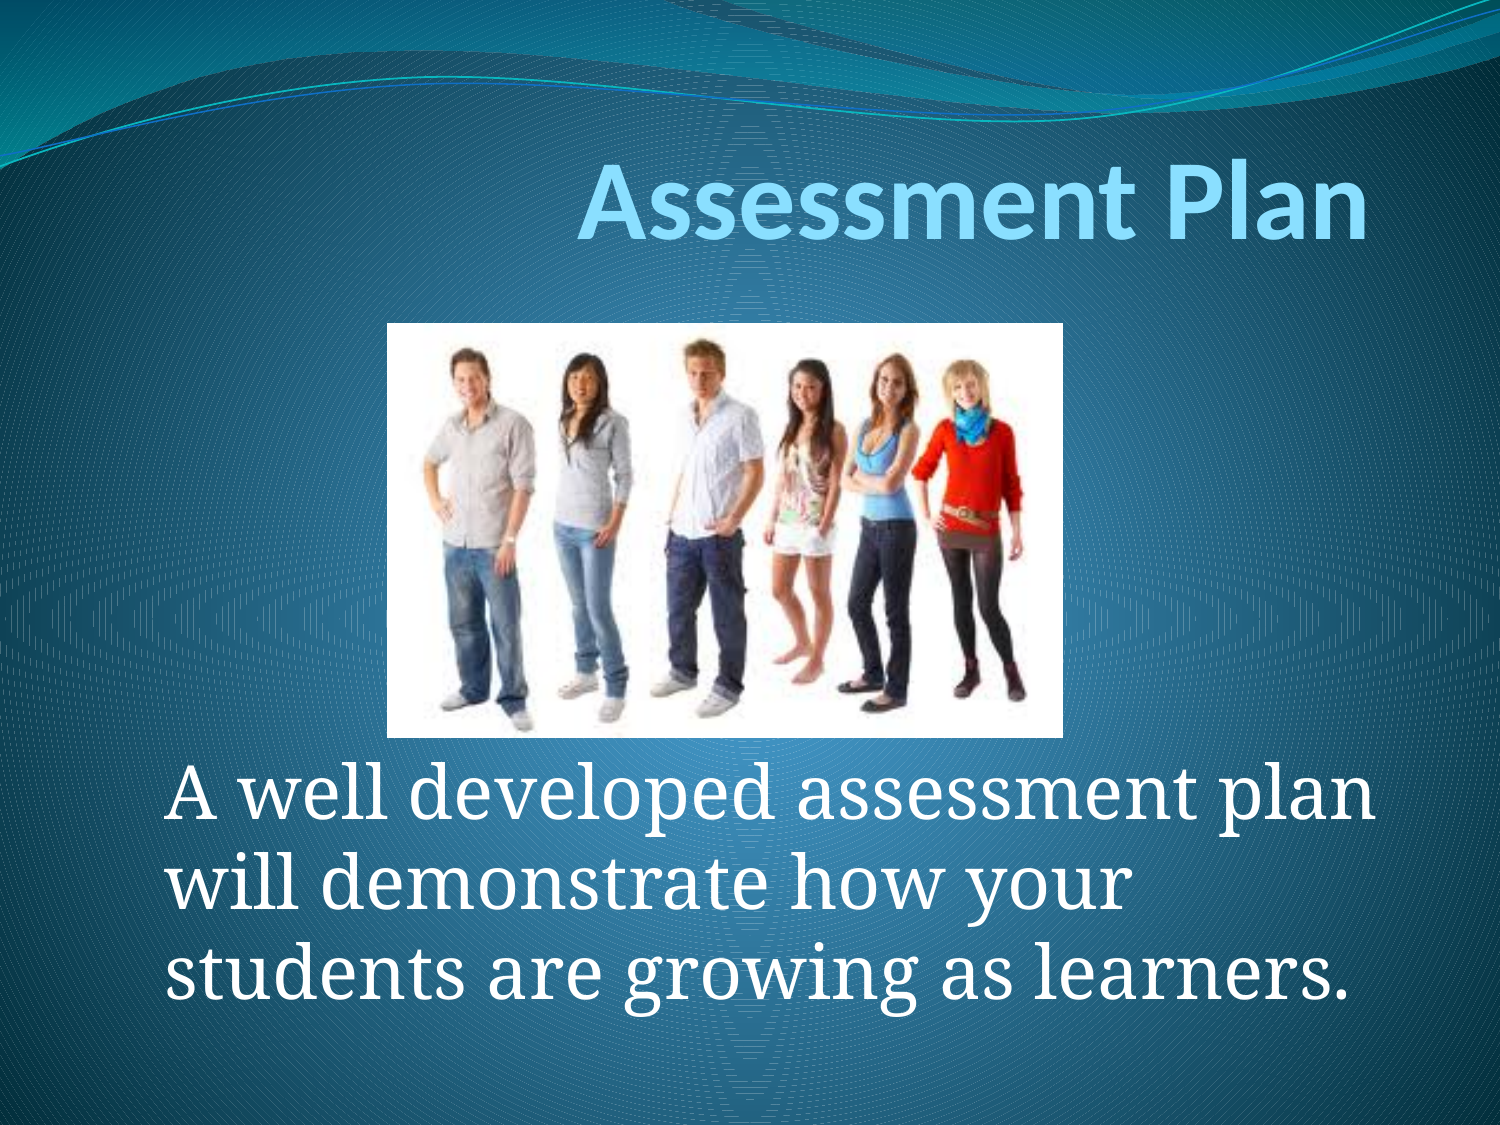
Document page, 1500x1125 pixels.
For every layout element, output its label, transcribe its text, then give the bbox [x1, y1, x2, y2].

text_box A well developed assessment plan will demonstrate how your students are growing as learners. [149, 737, 1438, 1023]
picture [387, 323, 1063, 738]
title Assessment Plan [87, 125, 1376, 263]
